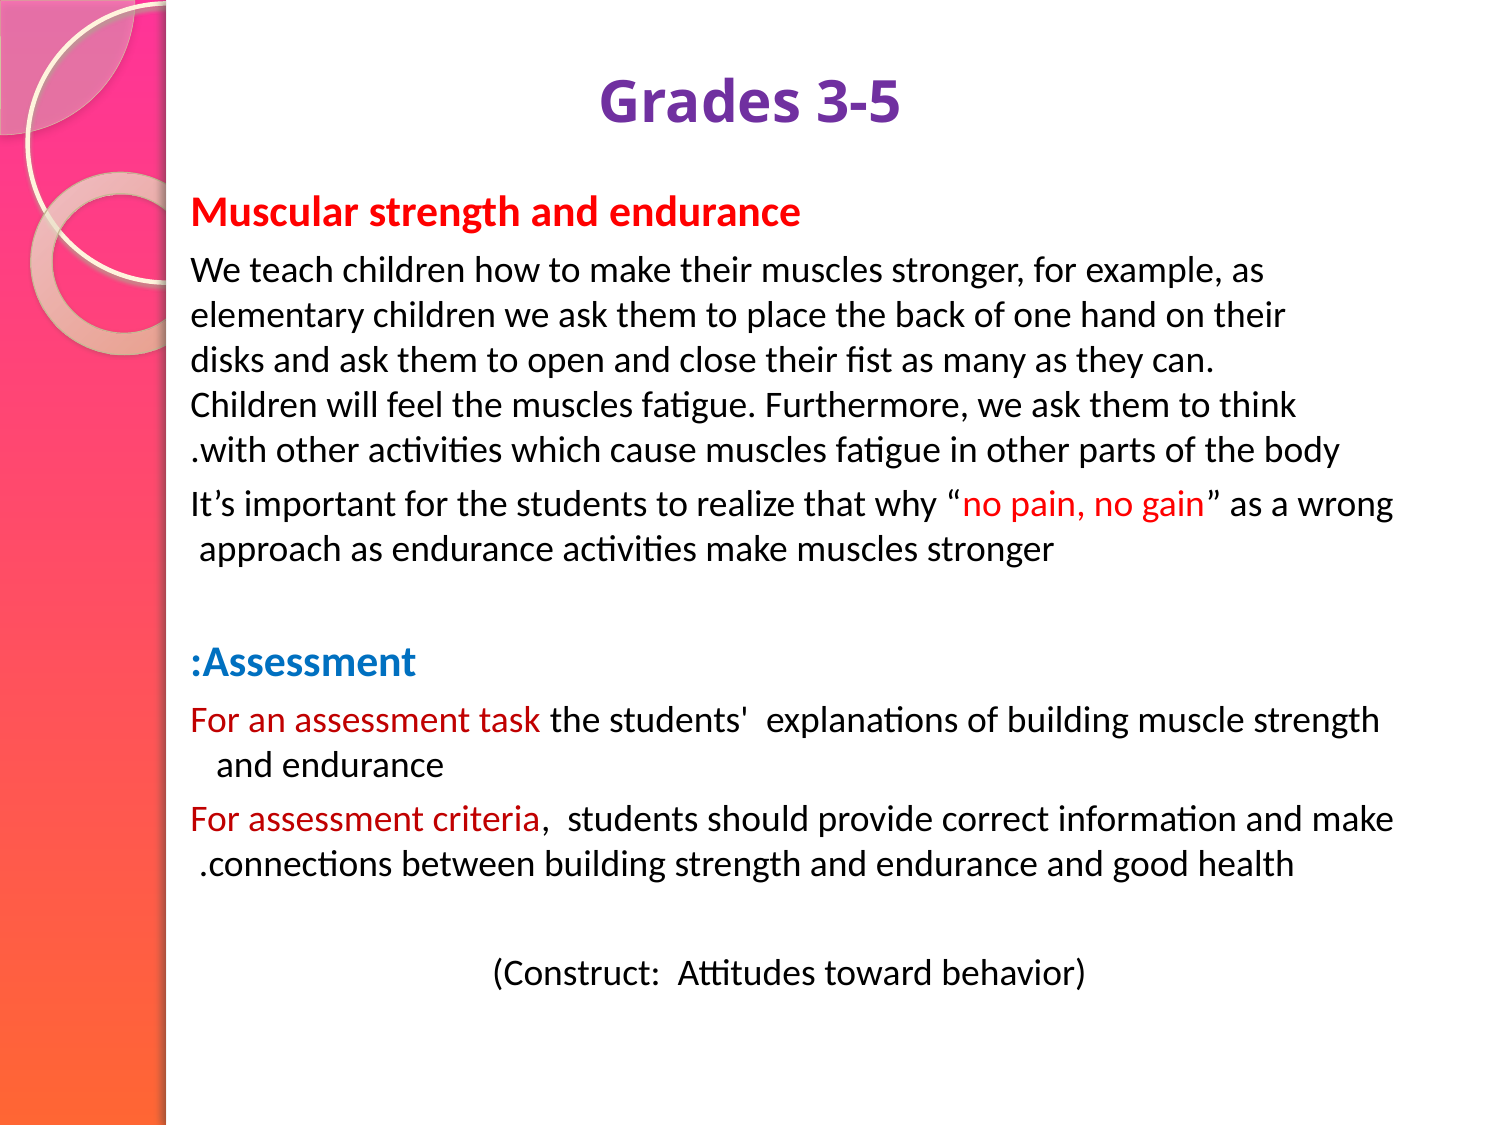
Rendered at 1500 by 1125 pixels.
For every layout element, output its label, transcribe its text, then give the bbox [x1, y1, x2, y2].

list Muscular strength and endurance We teach children how to make their muscles stronger, for example, as elementary children we ask them to place the back of one hand on their disks and ask them to open and close their fist as many as they can. Children will feel the muscles fatigue. Furthermore, we ask them to think with other activities which cause muscles fatigue in other parts of the body. It’s important for the students to realize that why “no pain, no gain” as a wrong approach as endurance activities make muscles stronger Assessment: For an assessment task the students' explanations of building muscle strength and endurance For assessment criteria, students should provide correct information and make connections between building strength and endurance and good health. (Construct: Attitudes toward behavior) [175, 175, 1425, 1125]
title Grades 3-5 [75, 45, 1425, 153]
